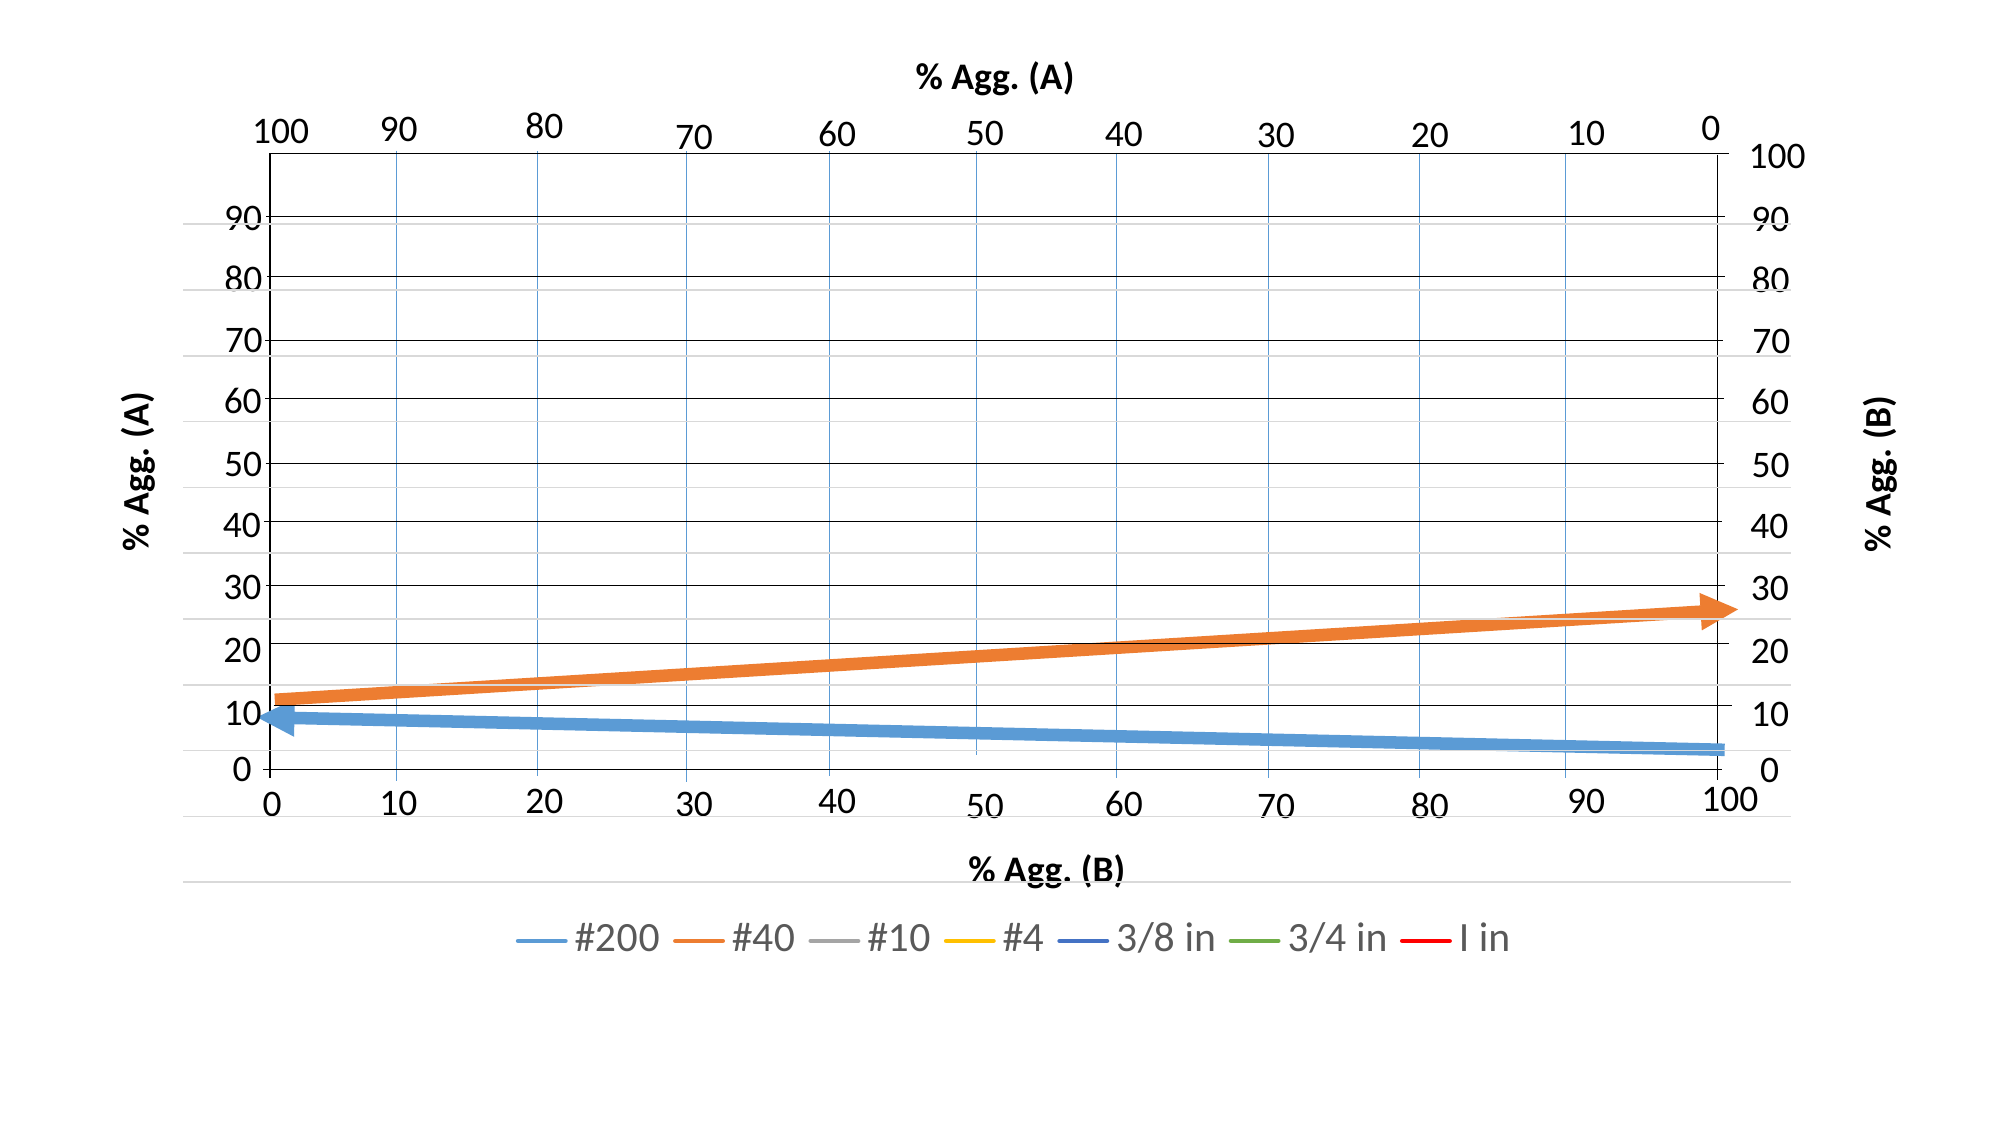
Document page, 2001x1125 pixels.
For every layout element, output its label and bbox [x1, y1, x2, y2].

text_box [103, 44, 1907, 894]
chart [101, 148, 1823, 977]
